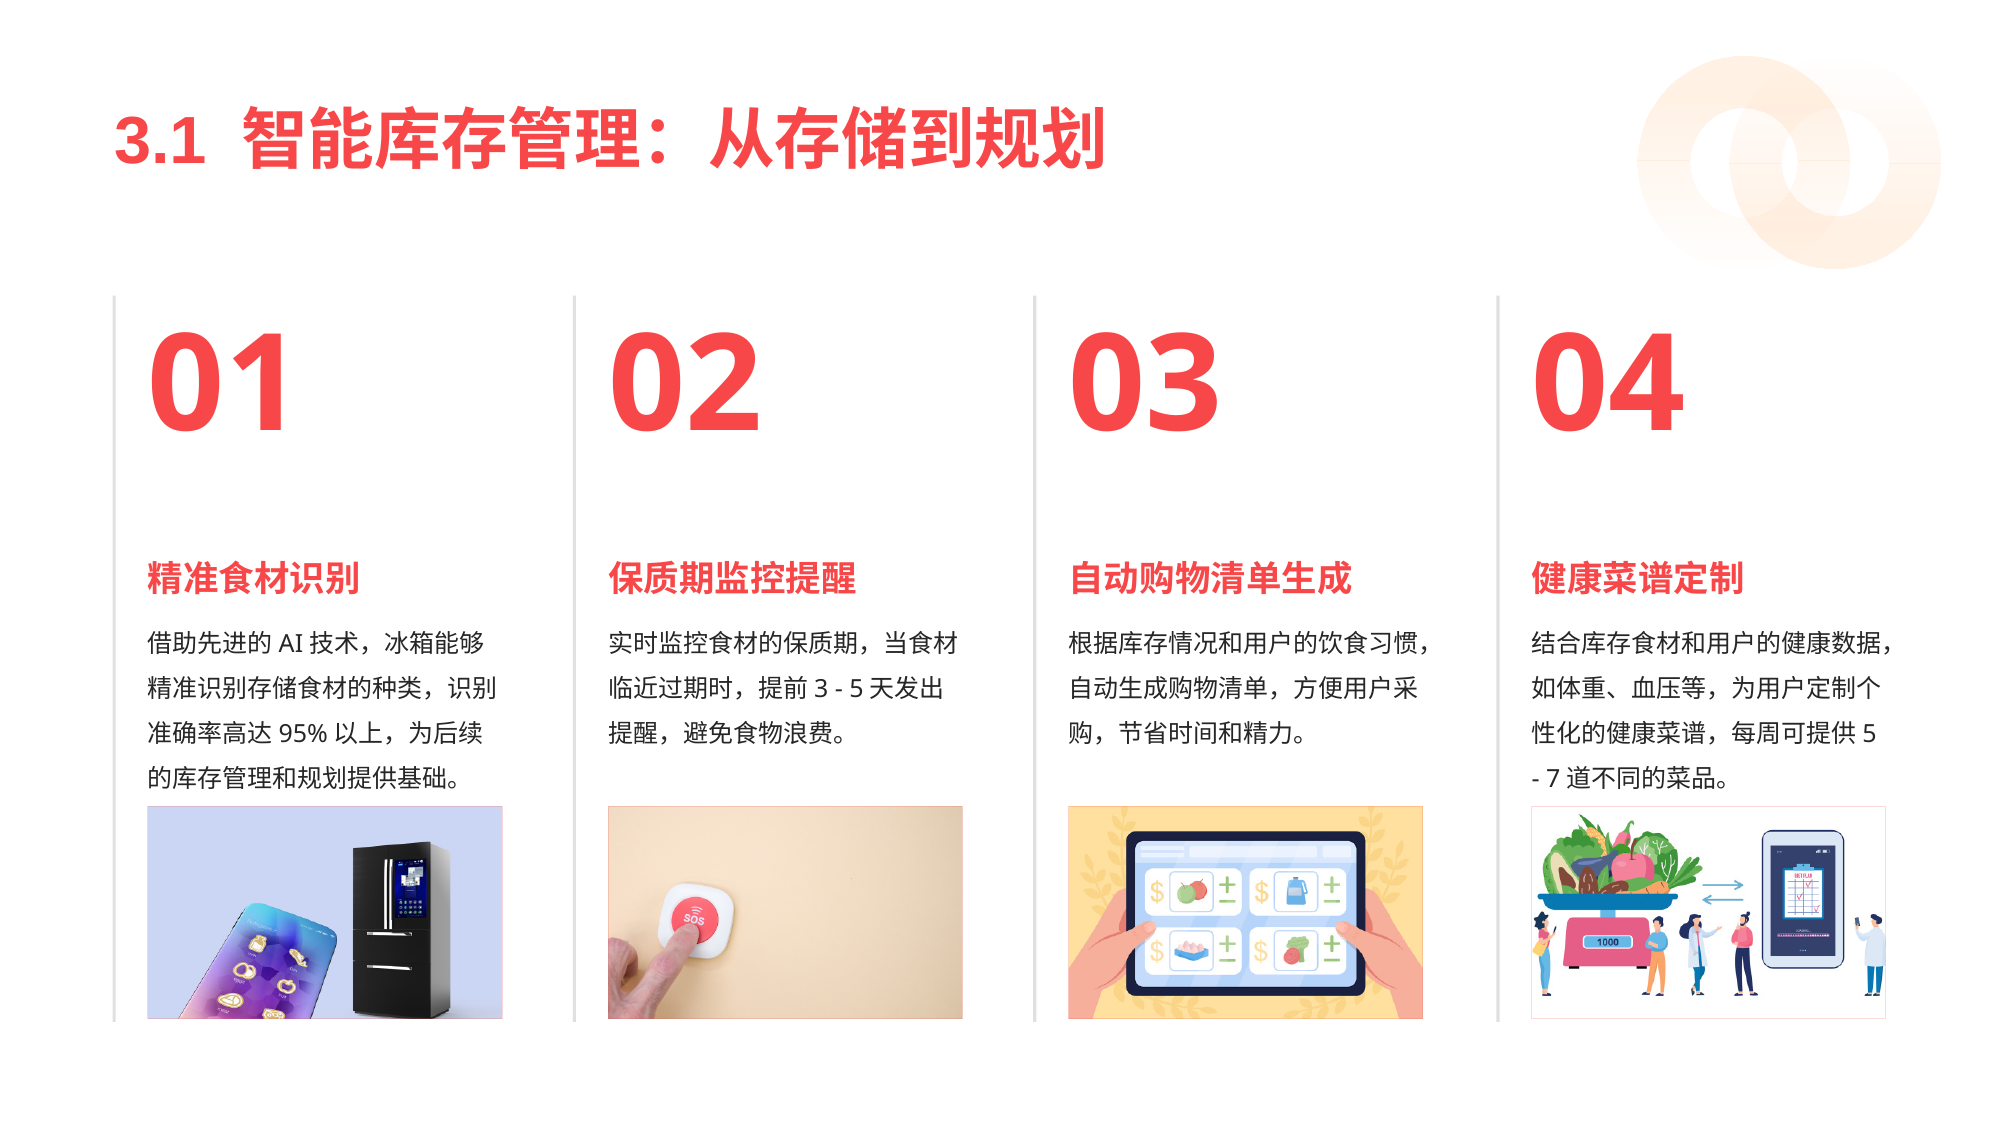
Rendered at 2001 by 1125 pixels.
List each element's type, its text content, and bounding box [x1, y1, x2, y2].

picture [1531, 806, 1886, 1019]
text_box 02 [608, 295, 826, 459]
title 3.1 智能库存管理：从存储到规划 [114, 59, 1886, 178]
text_box 借助先进的AI技术，冰箱能够精准识别存储食材的种类，识别准确率高达95%以上，为后续的库存管理和规划提供基础。 [147, 613, 503, 799]
picture [608, 806, 963, 1019]
text_box 精准食材识别 [147, 501, 503, 599]
text_box 03 [1068, 295, 1286, 459]
picture [147, 806, 503, 1019]
text_box 实时监控食材的保质期，当食材临近过期时，提前3 - 5天发出提醒，避免食物浪费。 [608, 613, 963, 799]
picture [1068, 806, 1423, 1019]
text_box 01 [147, 295, 366, 459]
text_box 根据库存情况和用户的饮食习惯，自动生成购物清单，方便用户采购，节省时间和精力。 [1068, 613, 1423, 799]
text_box 结合库存食材和用户的健康数据，如体重、血压等，为用户定制个性化的健康菜谱，每周可提供5 - 7道不同的菜品。 [1531, 613, 1886, 799]
text_box 保质期监控提醒 [608, 501, 963, 599]
text_box 自动购物清单生成 [1068, 501, 1423, 599]
text_box 健康菜谱定制 [1531, 501, 1886, 599]
text_box 04 [1531, 295, 1749, 459]
